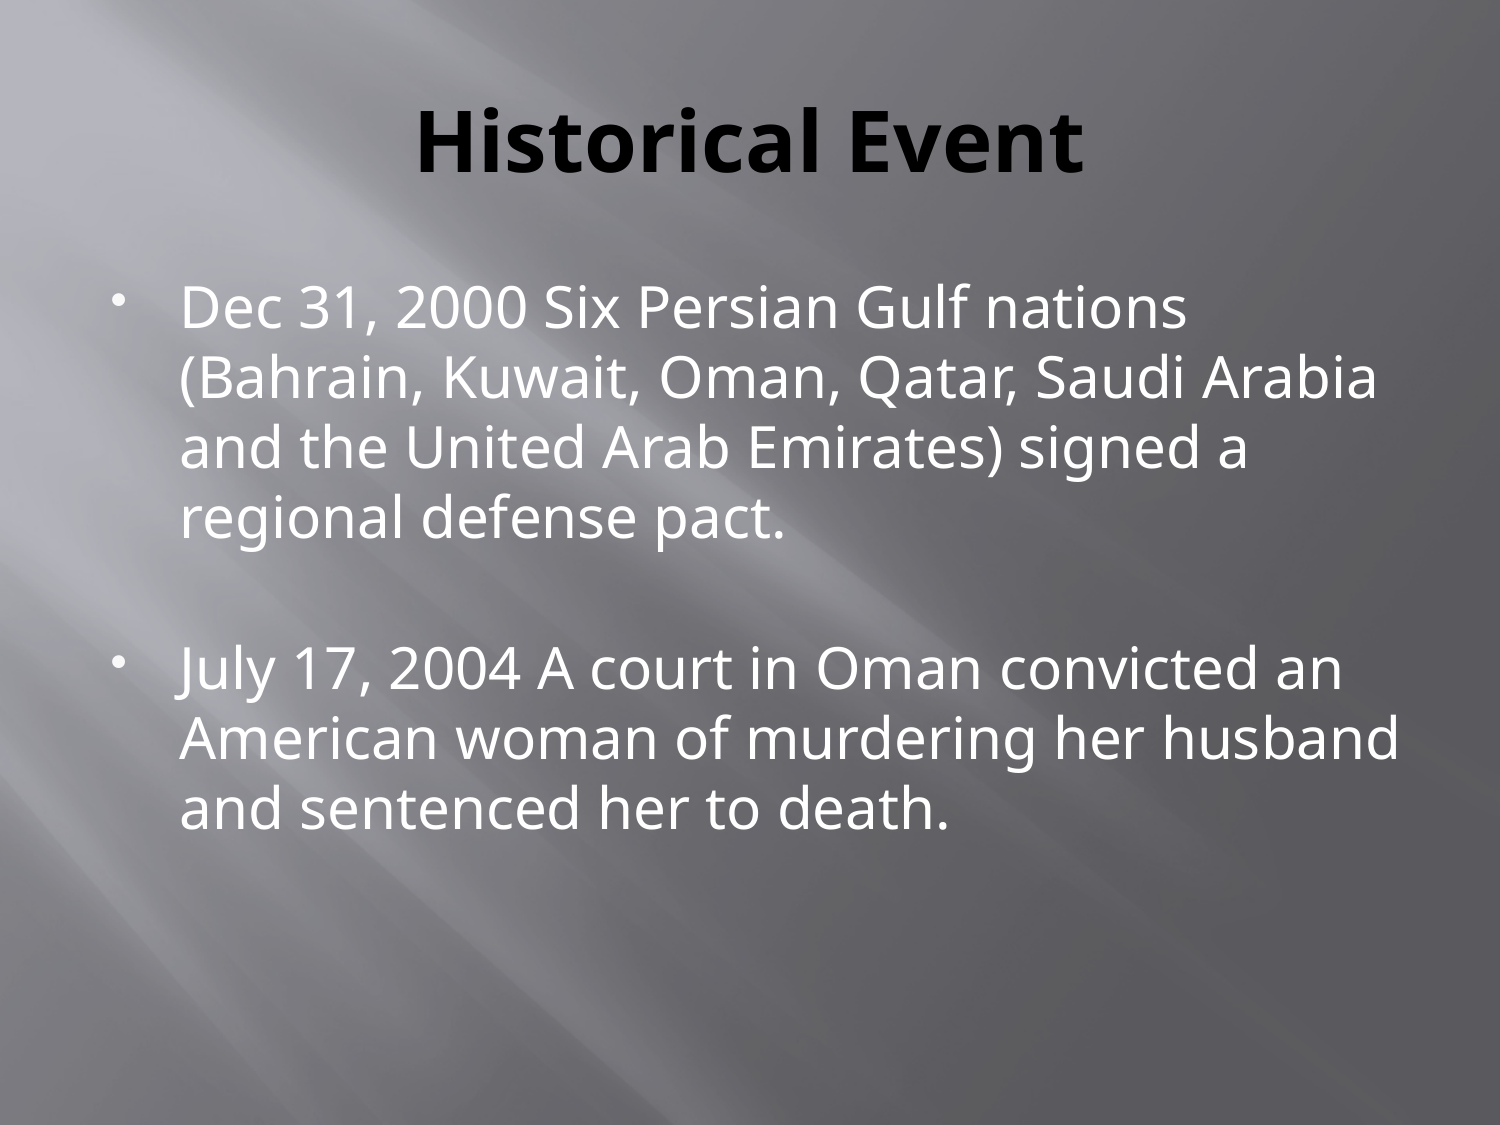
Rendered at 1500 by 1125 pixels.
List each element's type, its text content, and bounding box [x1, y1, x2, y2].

title Historical Event [75, 45, 1425, 233]
list Dec 31, 2000 Six Persian Gulf nations (Bahrain, Kuwait, Oman, Qatar, Saudi Arabia and the United Arab Emirates) signed a regional defense pact. July 17, 2004 A court in Oman convicted an American woman of murdering her husband and sentenced her to death. [75, 262, 1425, 1035]
